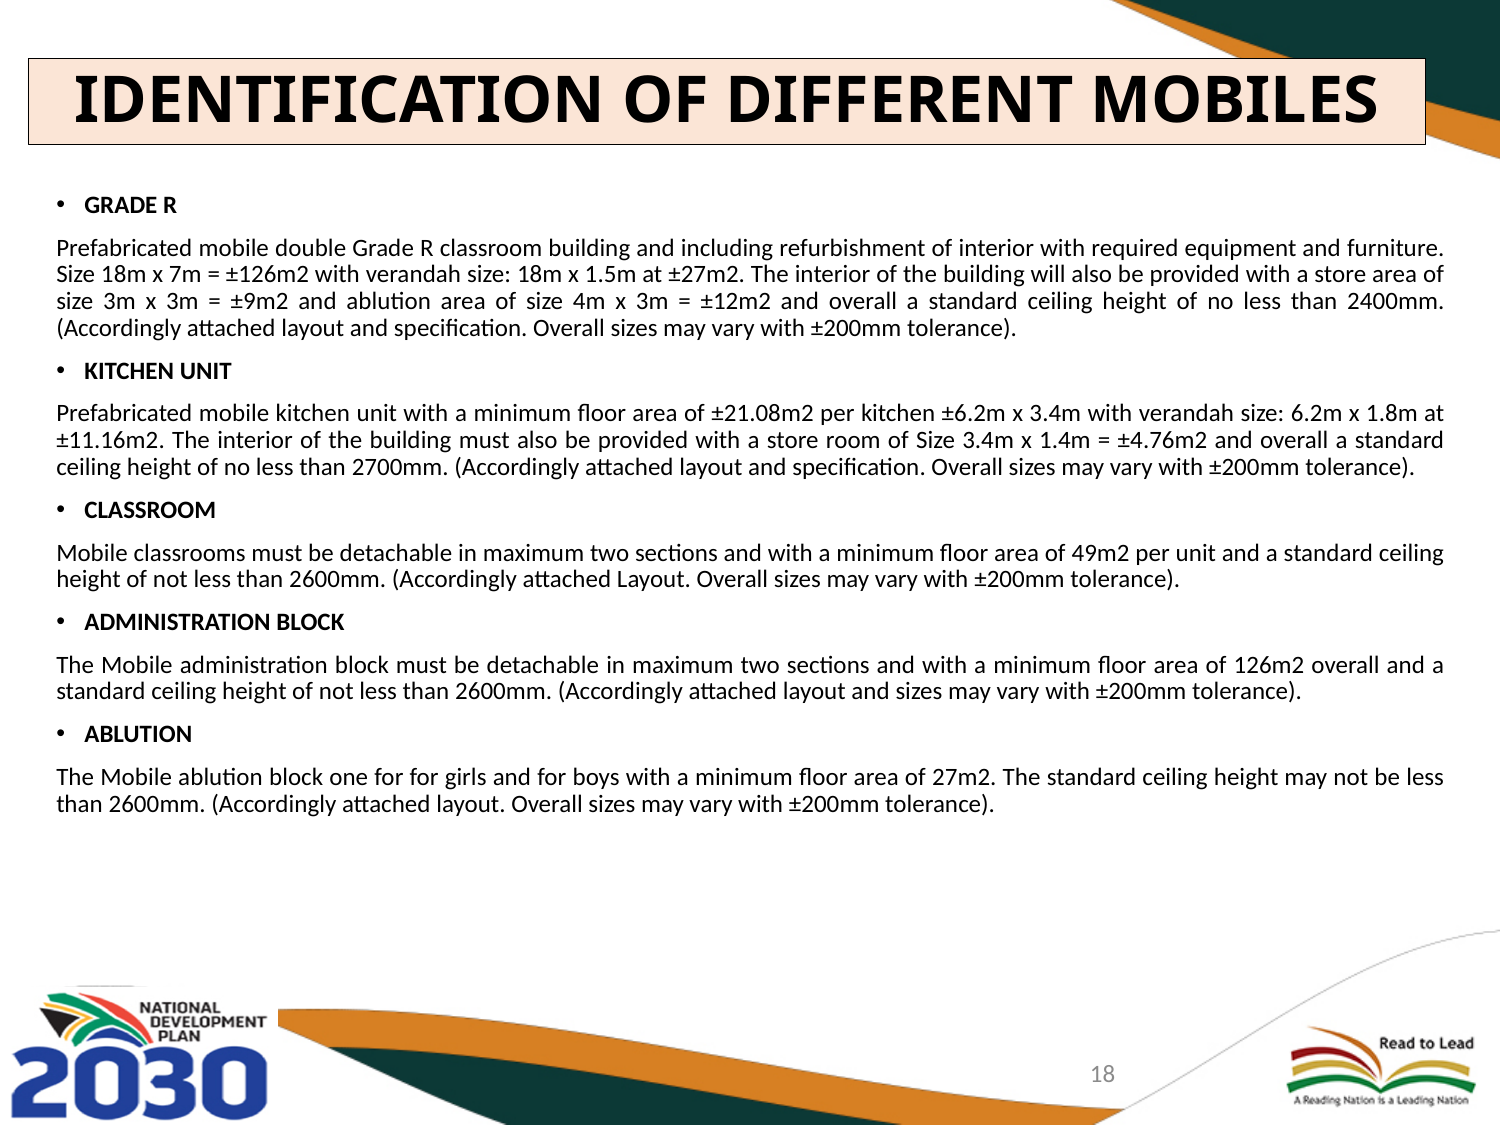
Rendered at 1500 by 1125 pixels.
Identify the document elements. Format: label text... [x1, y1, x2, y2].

picture [0, 0, 1500, 1125]
text_box GRADE R Prefabricated mobile double Grade R classroom building and including refurbishment of interior with required equipment and furniture. Size 18m x 7m = ±126m2 with verandah size: 18m x 1.5m at ±27m2. The interior of the building will also be provided with a store area of size 3m x 3m = ±9m2 and ablution area of size 4m x 3m = ±12m2 and overall a standard ceiling height of no less than 2400mm. (Accordingly attached layout and specification. Overall sizes may vary with ±200mm tolerance). KITCHEN UNIT Prefabricated mobile kitchen unit with a minimum floor area of ±21.08m2 per kitchen ±6.2m x 3.4m with verandah size: 6.2m x 1.8m at ±11.16m2. The interior of the building must also be provided with a store room of Size 3.4m x 1.4m = ±4.76m2 and overall a standard ceiling height of no less than 2700mm. (Accordingly attached layout and specification. Overall sizes may vary with ±200mm tolerance). CLASSROOM Mobile classrooms must be detachable in maximum two sections and with a minimum floor area of 49m2 per unit and a standard ceiling height of not less than 2600mm. (Accordingly attached Layout. Overall sizes may vary with ±200mm tolerance). ADMINISTRATION BLOCK The Mobile administration block must be detachable in maximum two sections and with a minimum floor area of 126m2 overall and a standard ceiling height of not less than 2600mm. (Accordingly attached layout and sizes may vary with ±200mm tolerance). ABLUTION The Mobile ablution block one for for girls and for boys with a minimum floor area of 27m2. The standard ceiling height may not be less than 2600mm. (Accordingly attached layout. Overall sizes may vary with ±200mm tolerance). [41, 184, 1463, 954]
text_box IDENTIFICATION OF DIFFERENT MOBILES [27, 58, 1425, 145]
slide_number 18 [1074, 1042, 1425, 1103]
